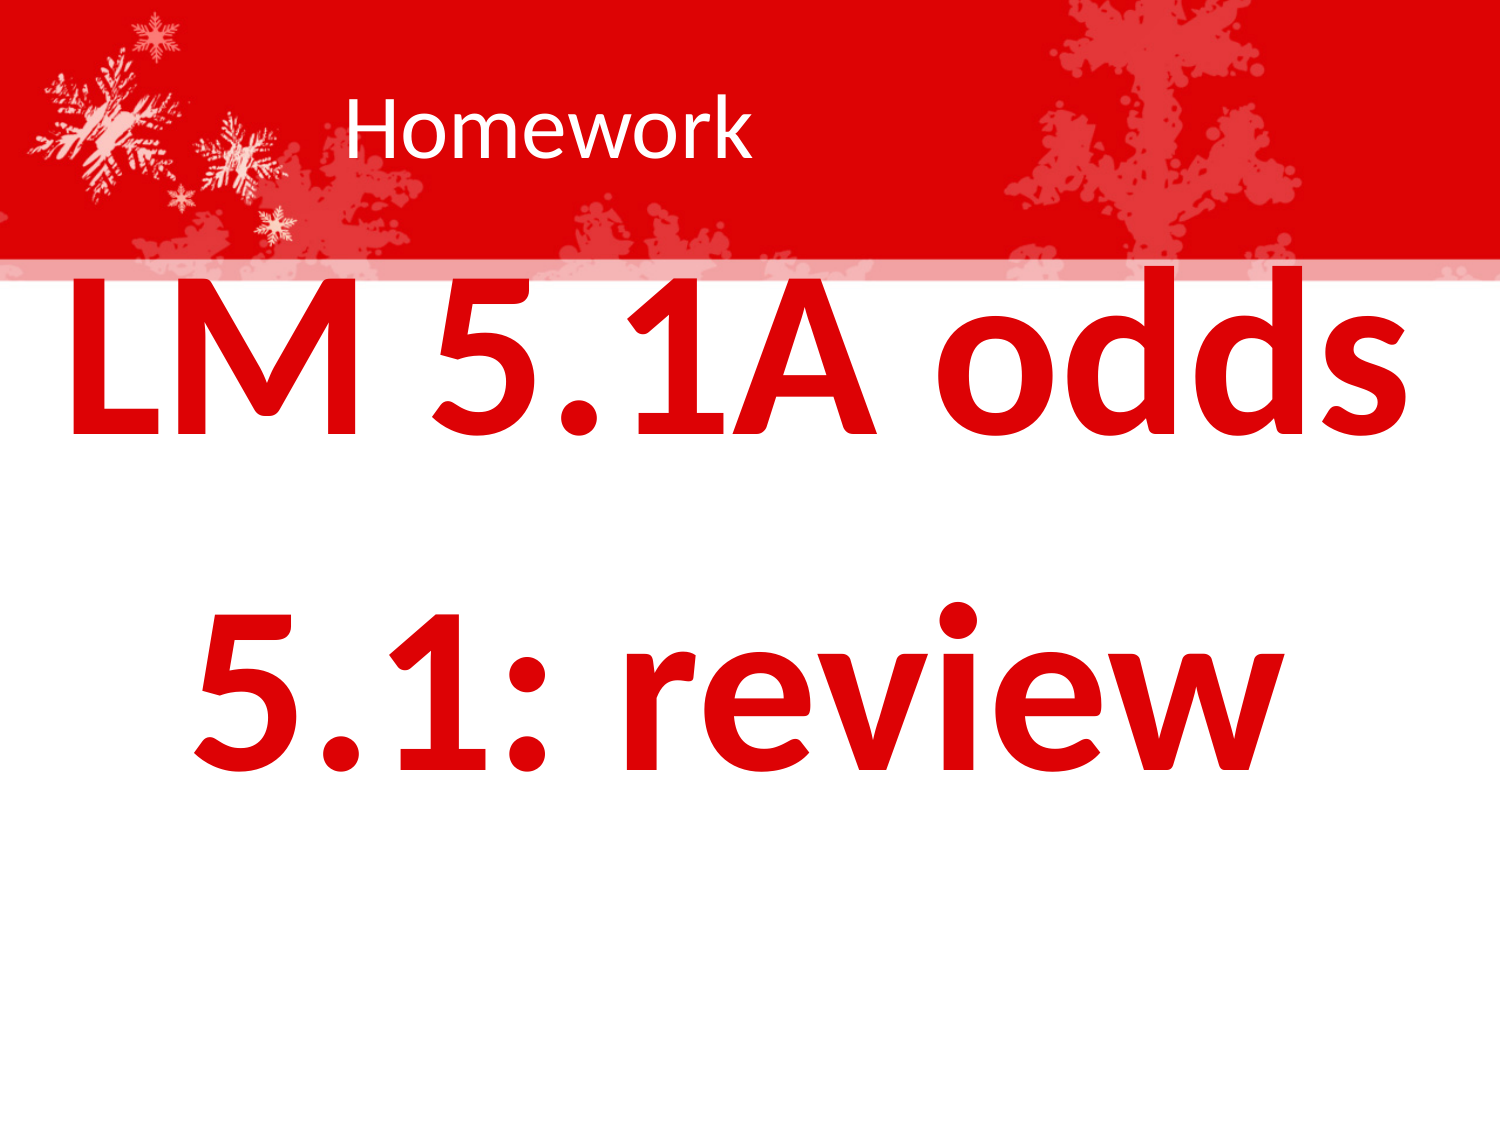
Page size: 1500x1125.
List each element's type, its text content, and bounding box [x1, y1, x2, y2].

list LM 5.1A odds 5.1: review [24, 187, 1451, 931]
picture [0, 0, 1500, 1125]
title Homework [327, 44, 1426, 187]
